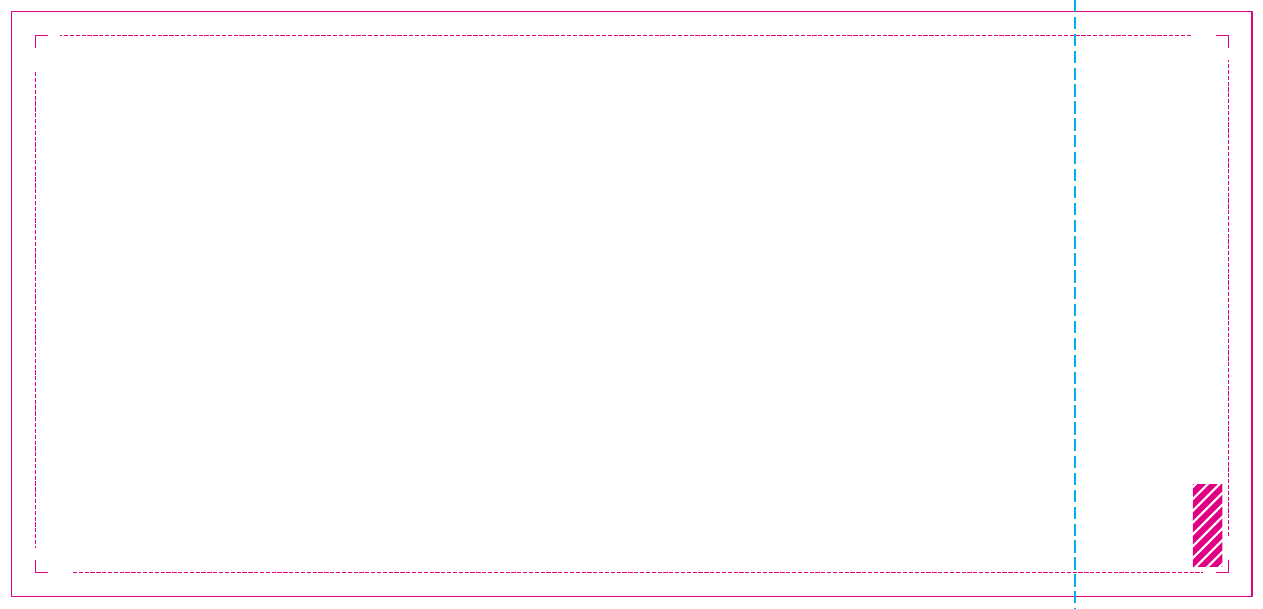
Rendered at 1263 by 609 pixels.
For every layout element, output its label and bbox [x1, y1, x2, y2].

text_box [1079, 11, 1252, 597]
text_box [11, 11, 1070, 597]
